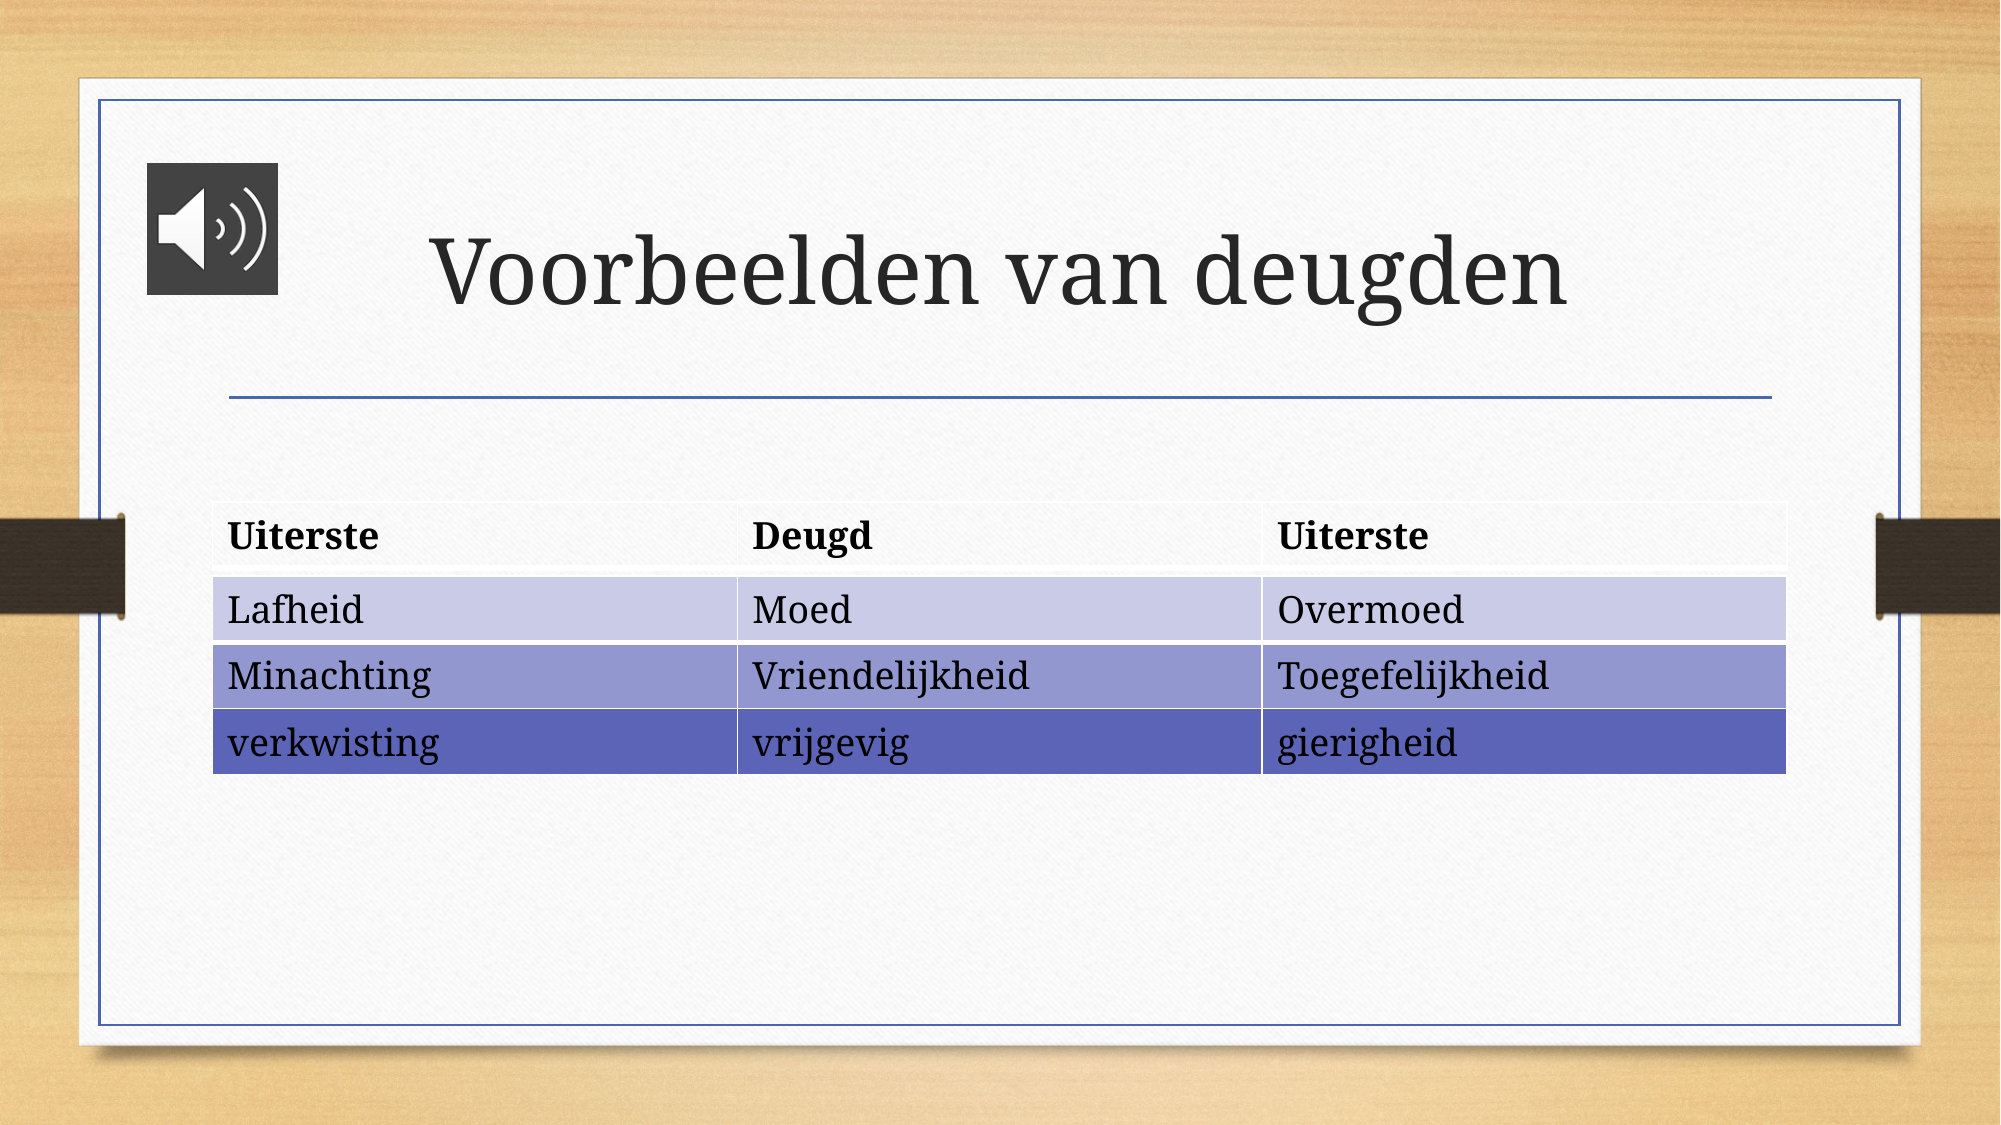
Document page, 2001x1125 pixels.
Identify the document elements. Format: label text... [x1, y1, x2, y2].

table_cell verkwisting [213, 709, 737, 774]
table_cell vrijgevig [738, 709, 1261, 774]
table_cell Vriendelijkheid [738, 645, 1261, 708]
table_header Moed [738, 577, 1261, 640]
table_header Uiterste [1263, 503, 1786, 565]
table_cell Minachting [213, 645, 737, 708]
table_header Lafheid [213, 577, 737, 640]
table_cell gierigheid [1263, 709, 1786, 774]
picture [0, 0, 2001, 1125]
table_header Overmoed [1263, 577, 1786, 640]
table_header Uiterste [213, 503, 737, 565]
table_cell Toegefelijkheid [1263, 645, 1786, 708]
title Voorbeelden van deugden [212, 161, 1788, 375]
table_header Deugd [738, 503, 1261, 565]
